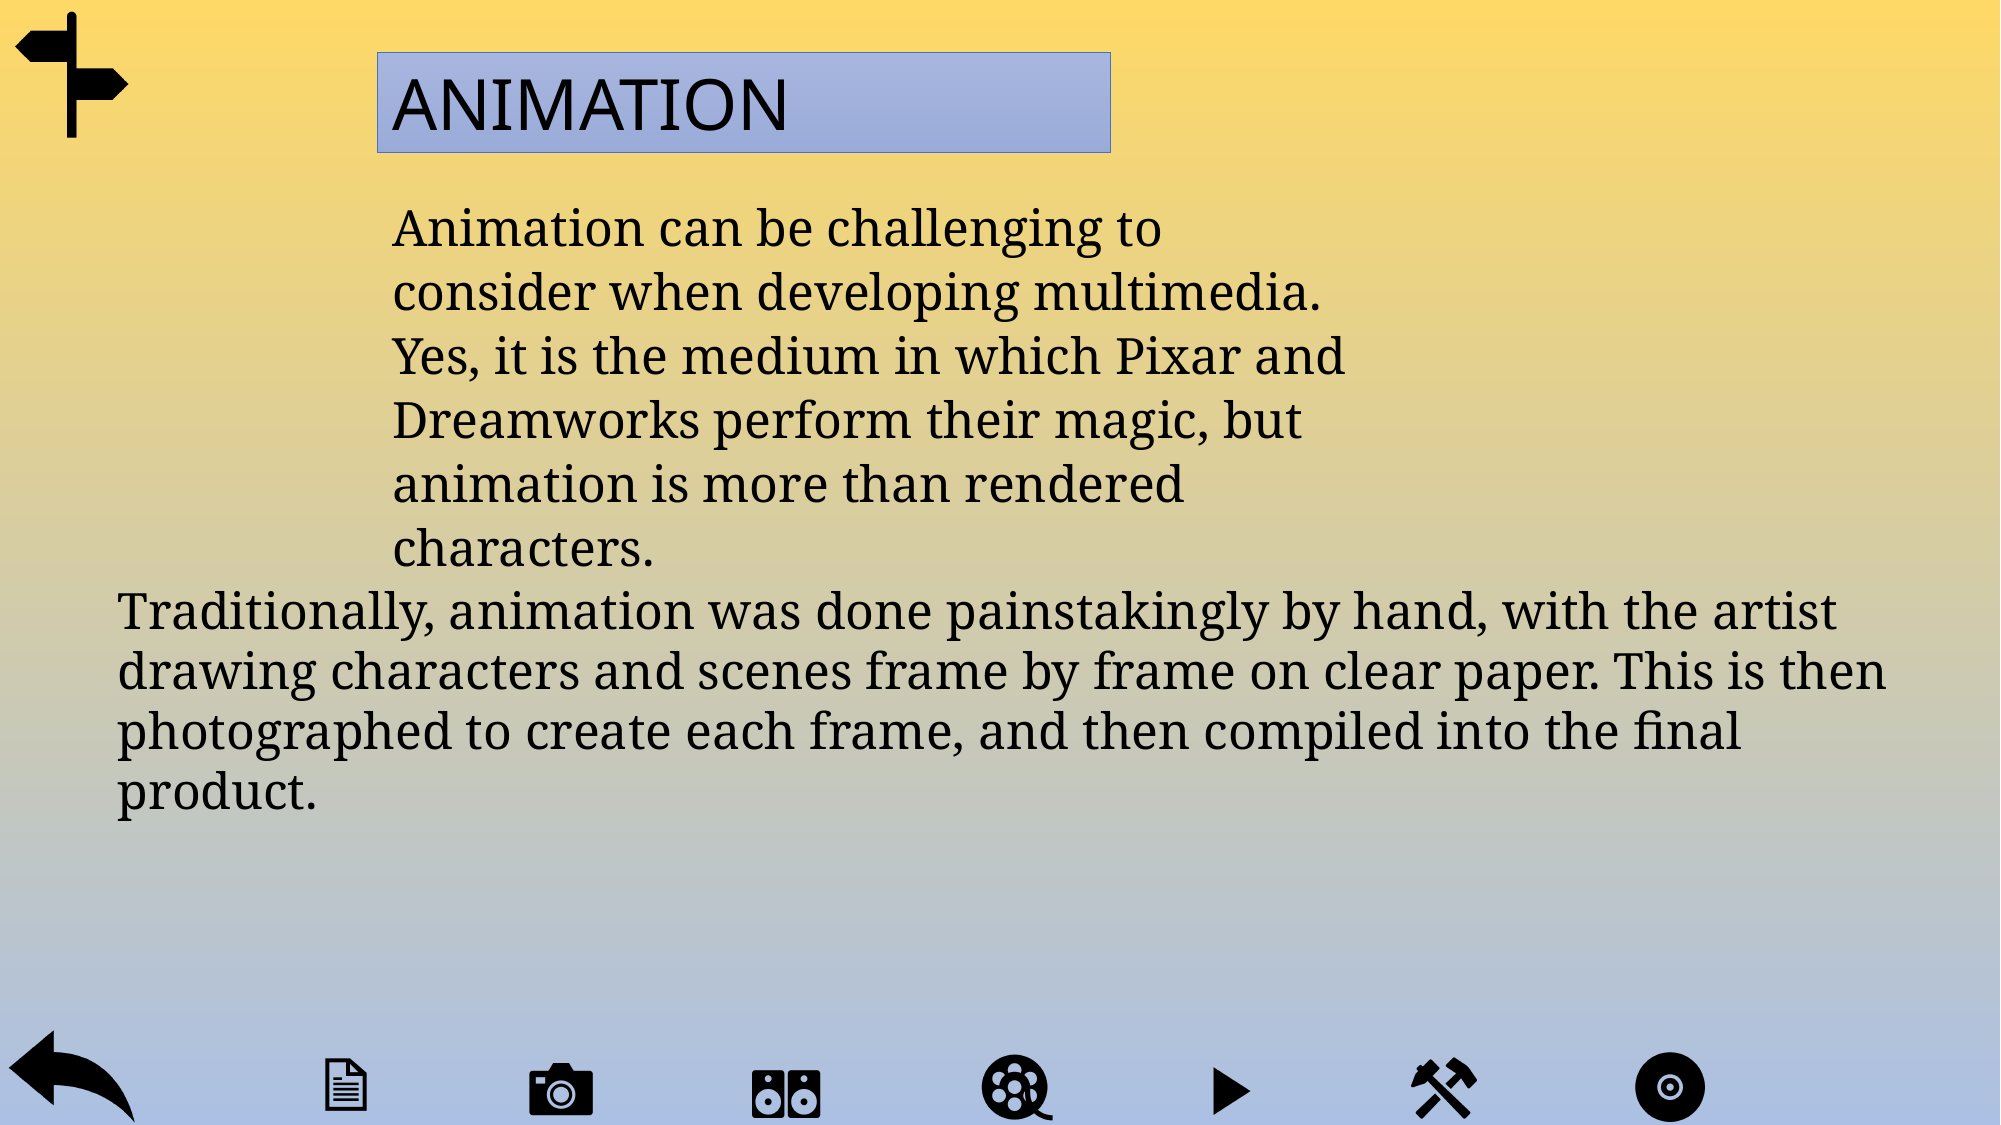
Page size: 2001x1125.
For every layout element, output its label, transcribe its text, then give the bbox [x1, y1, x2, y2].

picture [1201, 1060, 1263, 1122]
picture [0, 0, 147, 150]
text_box Animation can be challenging to consider when developing multimedia. Yes, it is the medium in which Pixar and Dreamworks perform their magic, but animation is more than rendered characters. [377, 184, 1378, 571]
picture [973, 1046, 1056, 1125]
picture [314, 1053, 378, 1117]
text_box ANIMATION [377, 52, 1111, 153]
picture [745, 1053, 827, 1125]
picture [523, 1051, 599, 1125]
text_box Traditionally, animation was done painstakingly by hand, with the artist drawing characters and scenes frame by frame on clear paper. This is then photographed to create each frame, and then compiled into the final product. [103, 571, 1908, 827]
picture [1408, 1052, 1480, 1124]
picture [0, 1000, 147, 1125]
picture [1626, 1043, 1714, 1125]
